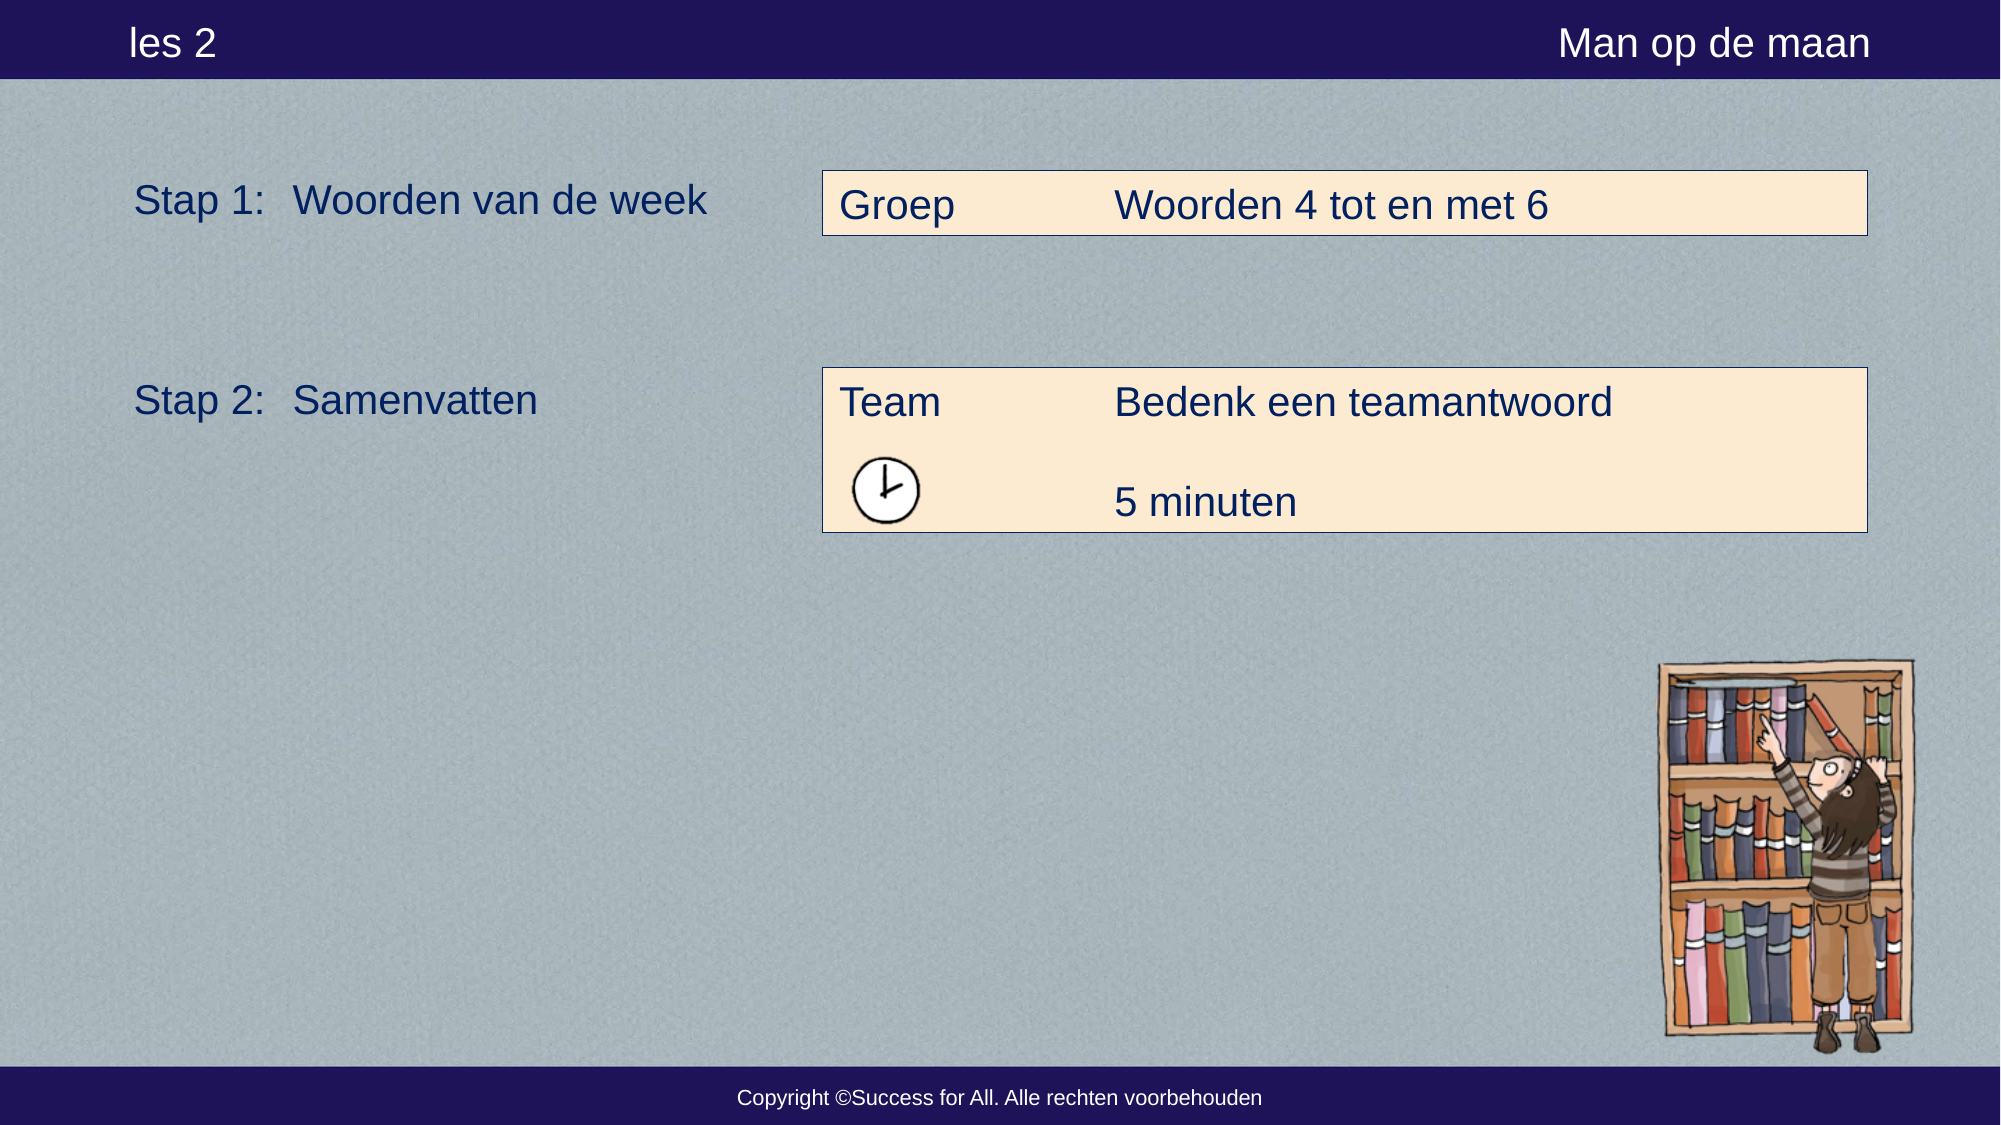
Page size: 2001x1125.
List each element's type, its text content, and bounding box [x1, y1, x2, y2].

text_box Copyright ©Success for All. Alle rechten voorbehouden [0, 1076, 2000, 1125]
text_box les 2 [114, 8, 354, 73]
text_box Team Bedenk een teamantwoord 5 minuten [911, 367, 1868, 533]
picture [0, 0, 2001, 1125]
text_box Man op de maan [999, 8, 1886, 73]
text_box Groep Woorden 4 tot en met 6 [822, 170, 1868, 236]
text_box Stap 1: Woorden van de week Stap 2: Samenvatten [118, 115, 911, 781]
